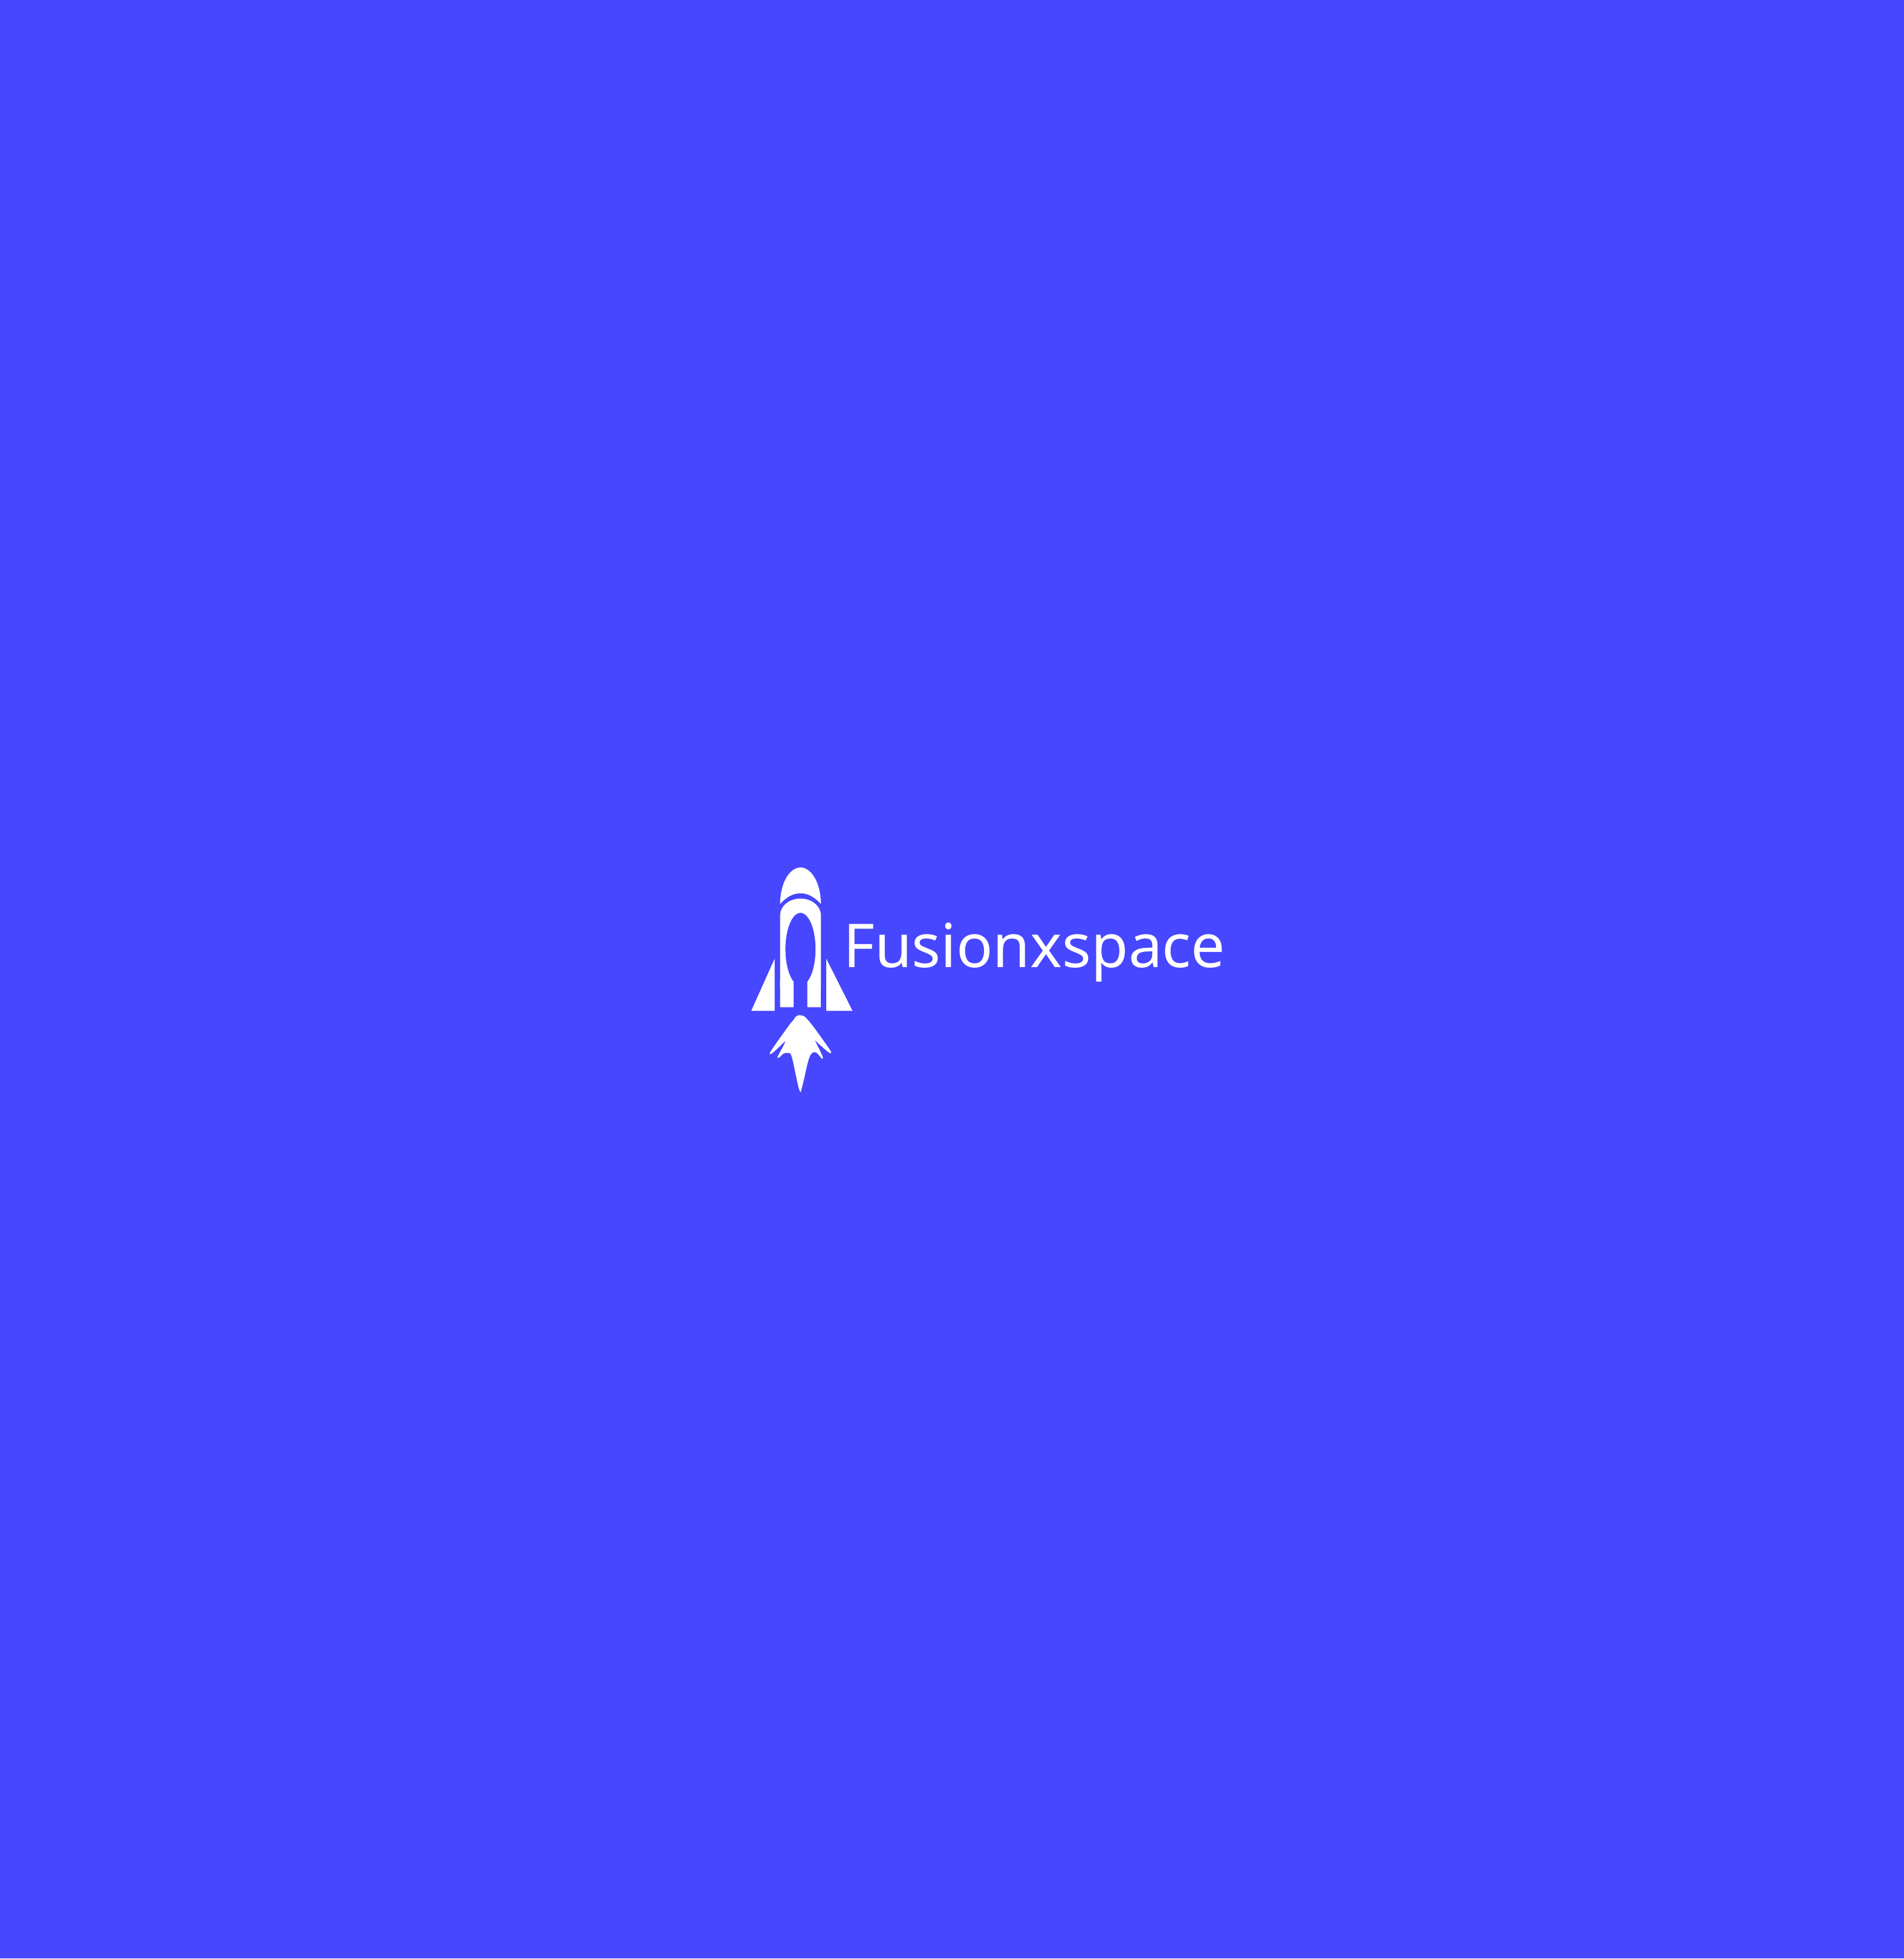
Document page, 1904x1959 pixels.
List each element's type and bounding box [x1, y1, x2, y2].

text_box [751, 867, 1330, 1091]
